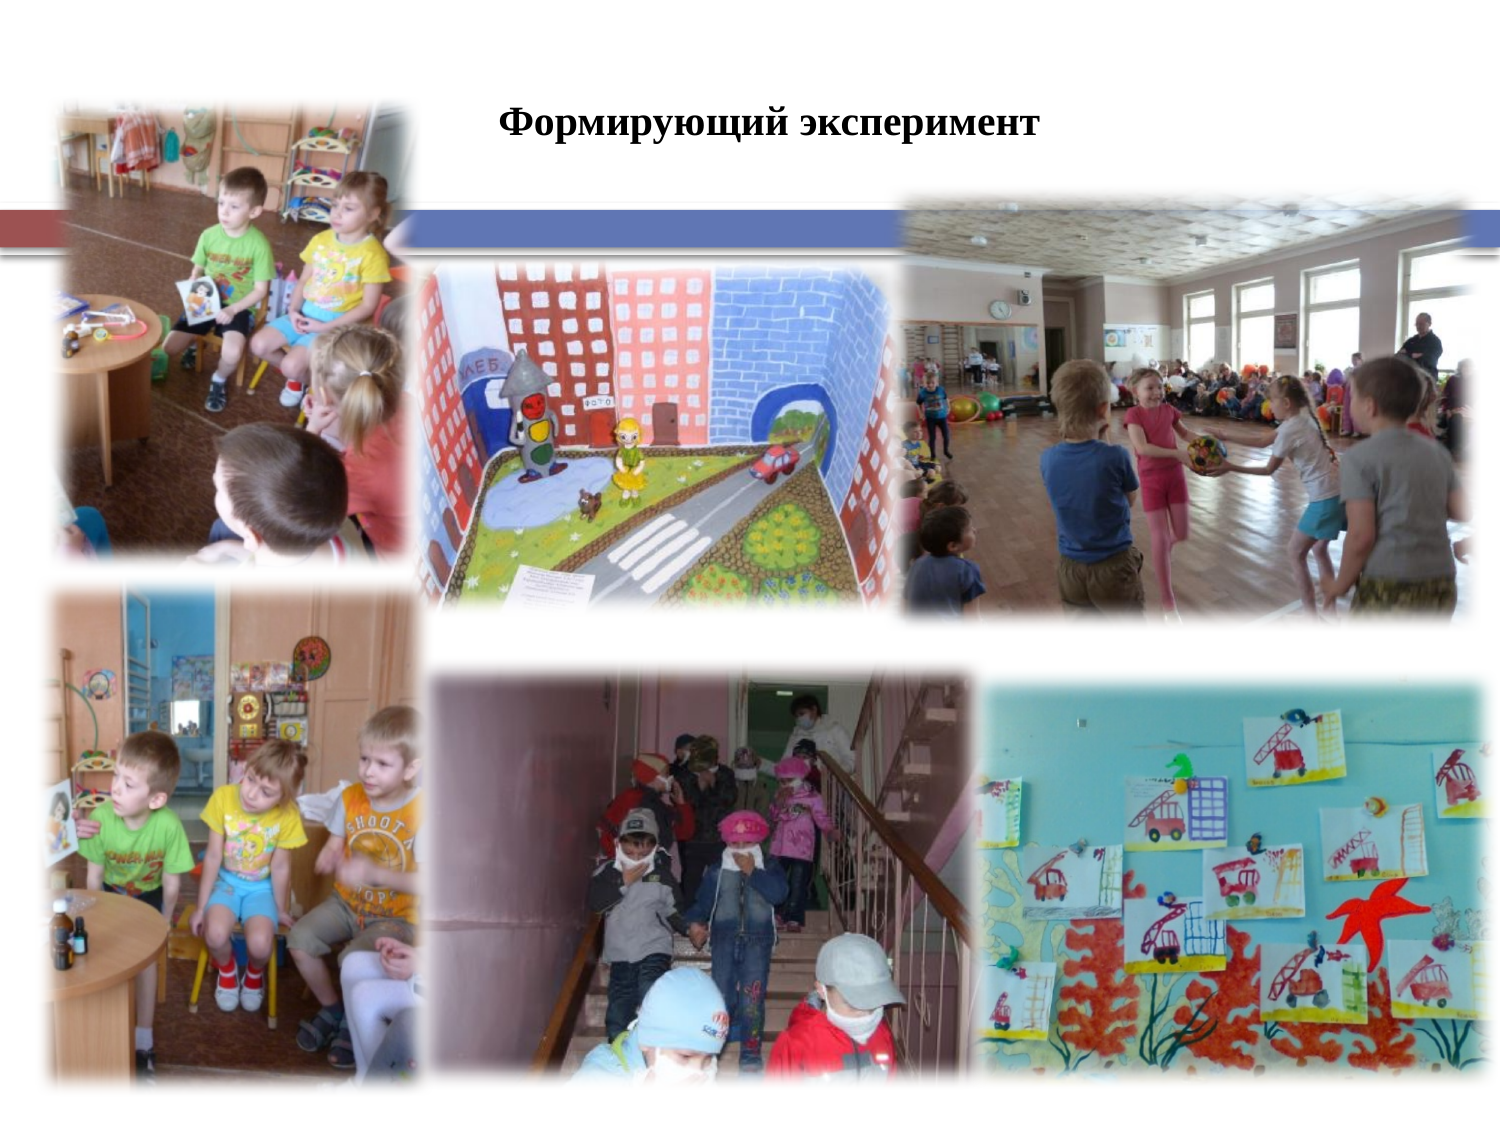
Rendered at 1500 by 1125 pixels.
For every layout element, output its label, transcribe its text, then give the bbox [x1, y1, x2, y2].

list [46, 94, 423, 572]
title Формирующий эксперимент [100, 37, 1438, 200]
picture [34, 573, 1499, 1097]
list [427, 254, 878, 617]
picture [884, 184, 1482, 633]
